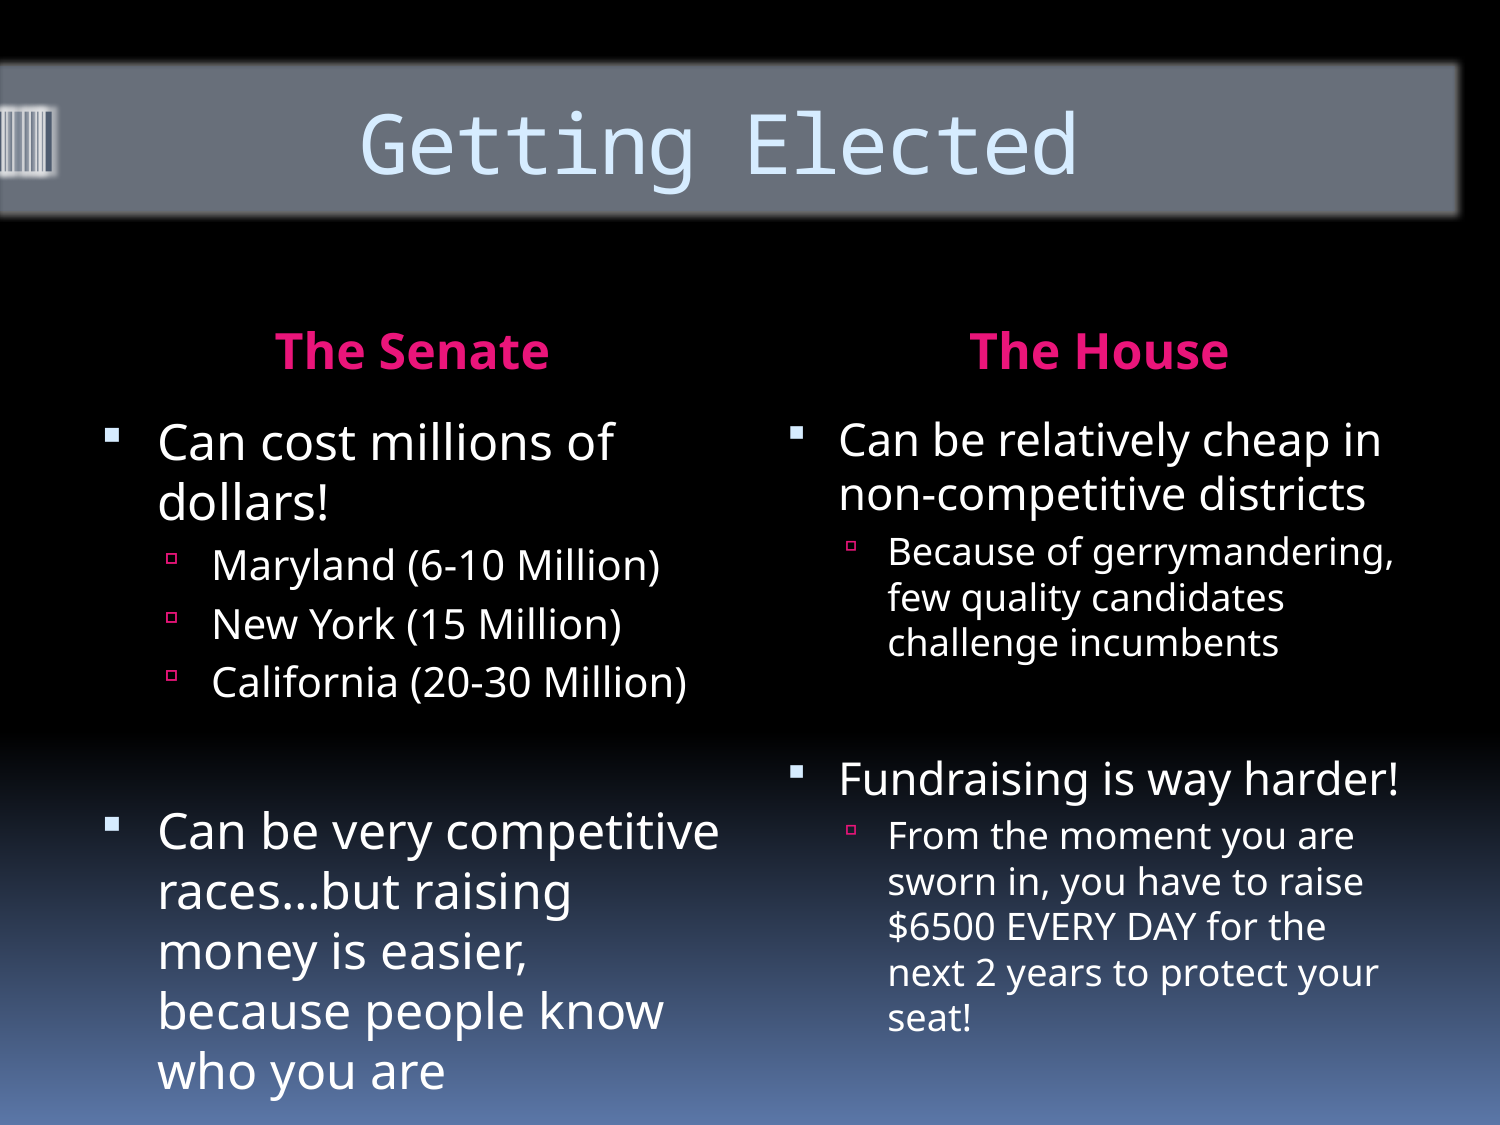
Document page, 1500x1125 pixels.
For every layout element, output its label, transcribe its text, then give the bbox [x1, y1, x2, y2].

list The Senate [75, 296, 738, 402]
title Getting Elected [82, 83, 1358, 234]
list Can be relatively cheap in non-competitive districts Because of gerrymandering, few quality candidates challenge incumbents Fundraising is way harder! From the moment you are sworn in, you have to raise $6500 EVERY DAY for the next 2 years to protect your seat! [761, 403, 1425, 1053]
list The House [761, 296, 1425, 402]
list Can cost millions of dollars! Maryland (6-10 Million) New York (15 Million) California (20-30 Million) Can be very competitive races…but raising money is easier, because people know who you are [75, 403, 738, 1053]
